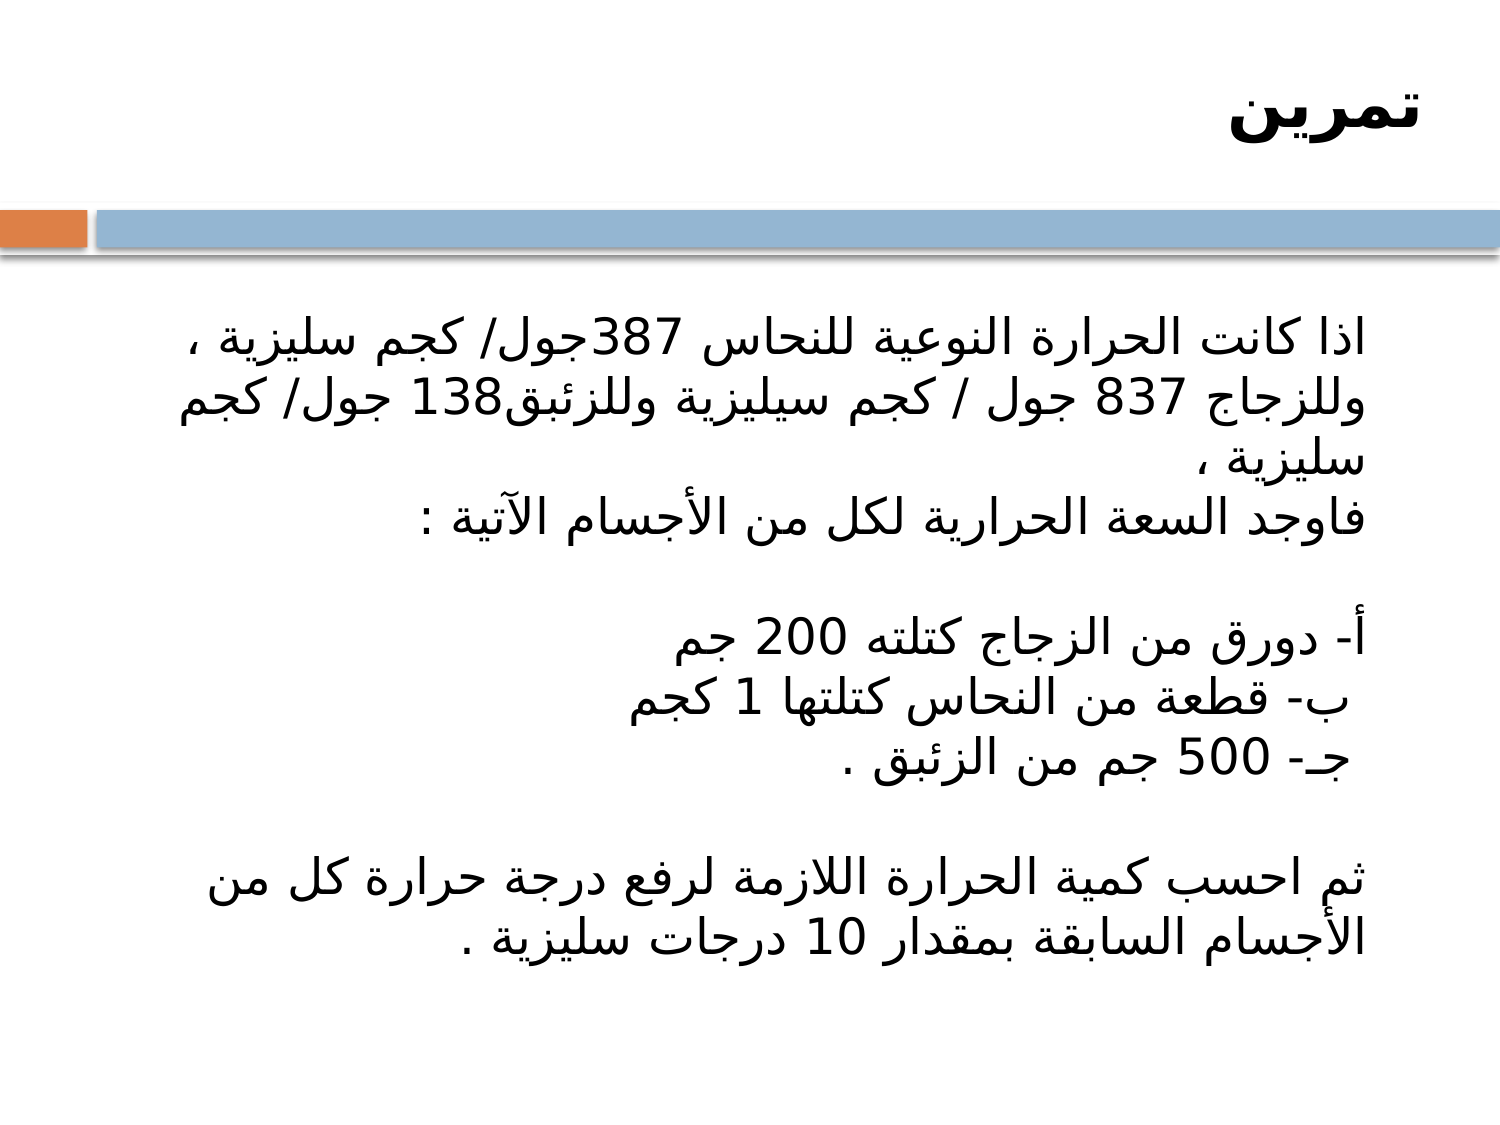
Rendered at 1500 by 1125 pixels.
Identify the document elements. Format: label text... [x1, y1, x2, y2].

title تمرين [100, 37, 1438, 164]
text_box اذا كانت الحرارة النوعية للنحاس 387جول/ كجم سليزية ، وللزجاج 837 جول / كجم سيليزية وللزئبق138 جول/ كجم سليزية ، فاوجد السعة الحرارية لكل من الأجسام الآتية : أ- دورق من الزجاج كتلته 200 جم ب- قطعة من النحاس كتلتها 1 كجم جـ- 500 جم من الزئبق . ثم احسب كمية الحرارة اللازمة لرفع درجة حرارة كل من الأجسام السابقة بمقدار 10 درجات سليزية . [23, 296, 1383, 1072]
